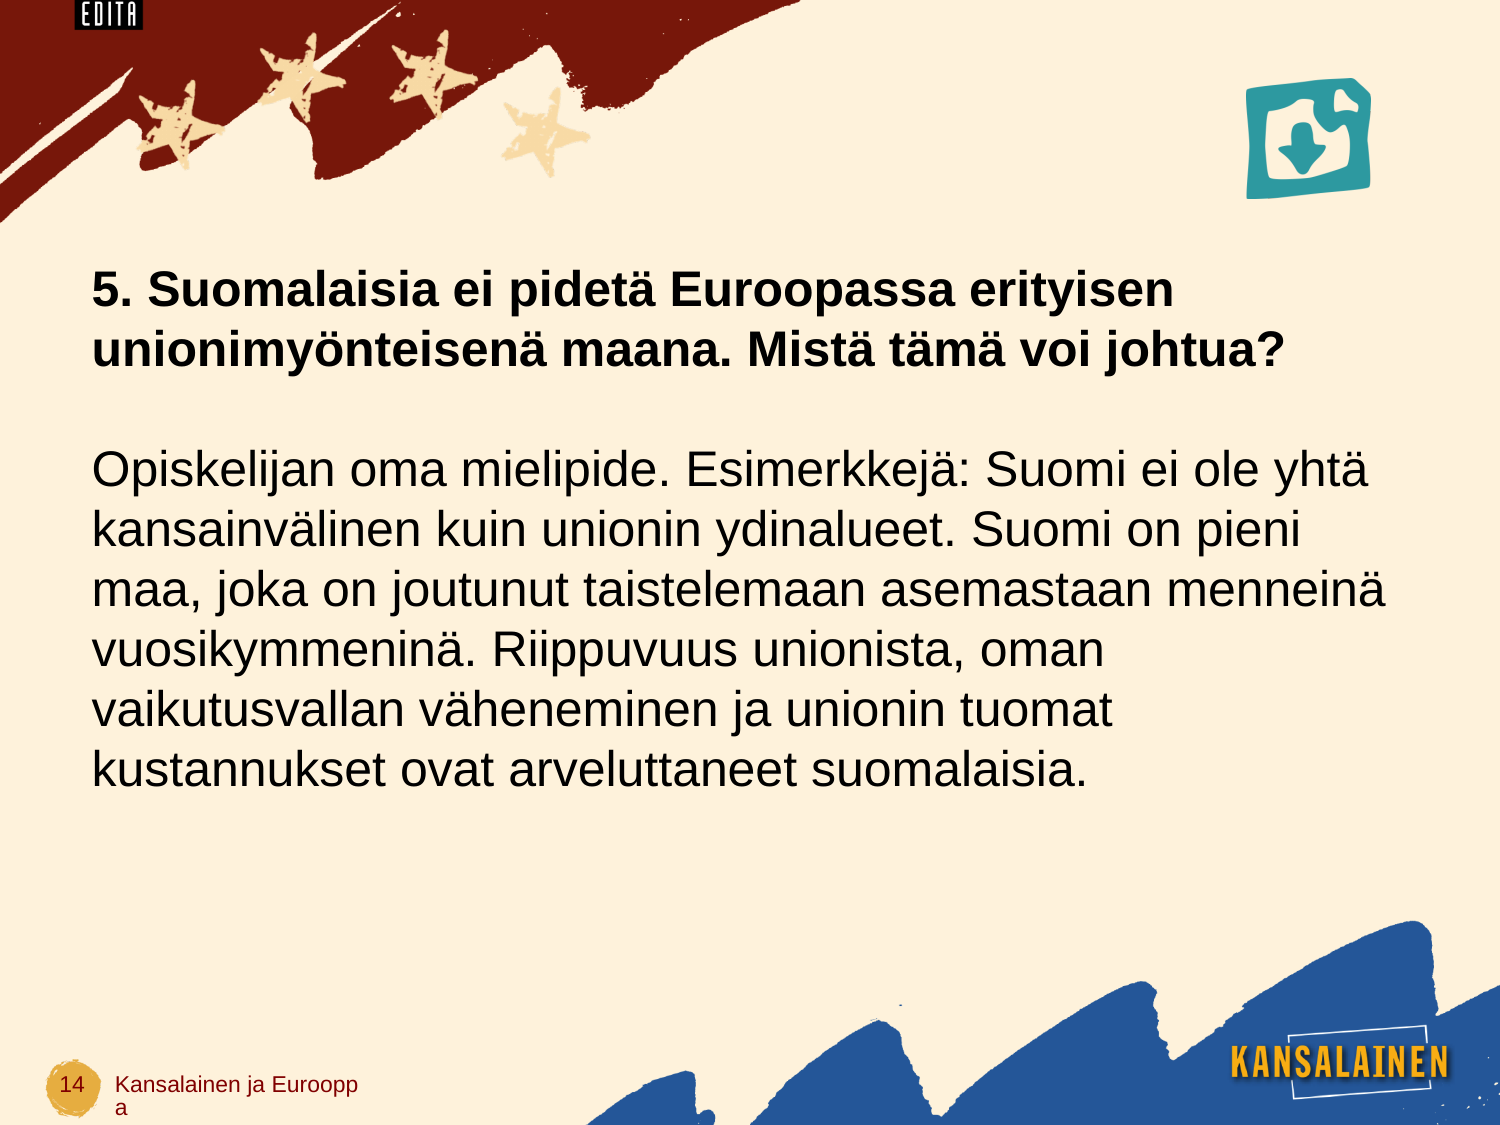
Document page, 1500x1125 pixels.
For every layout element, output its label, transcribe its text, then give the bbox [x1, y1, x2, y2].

footer Kansalainen ja Eurooppa [99, 1062, 376, 1125]
text_box 5. Suomalaisia ei pidetä Euroopassa erityisen unionimyönteisenä maana. Mistä tämä voi johtua? Opiskelijan oma mielipide. Esimerkkejä: Suomi ei ole yhtä kansainvälinen kuin unionin ydinalueet. Suomi on pieni maa, joka on joutunut taistelemaan asemastaan menneinä vuosikymmeninä. Riippuvuus unionista, oman vaikutusvallan väheneminen ja unionin tuomat kustannukset ovat arveluttaneet suomalaisia. [76, 189, 1412, 805]
picture [0, 0, 1500, 1125]
slide_number 14 [37, 1062, 99, 1125]
